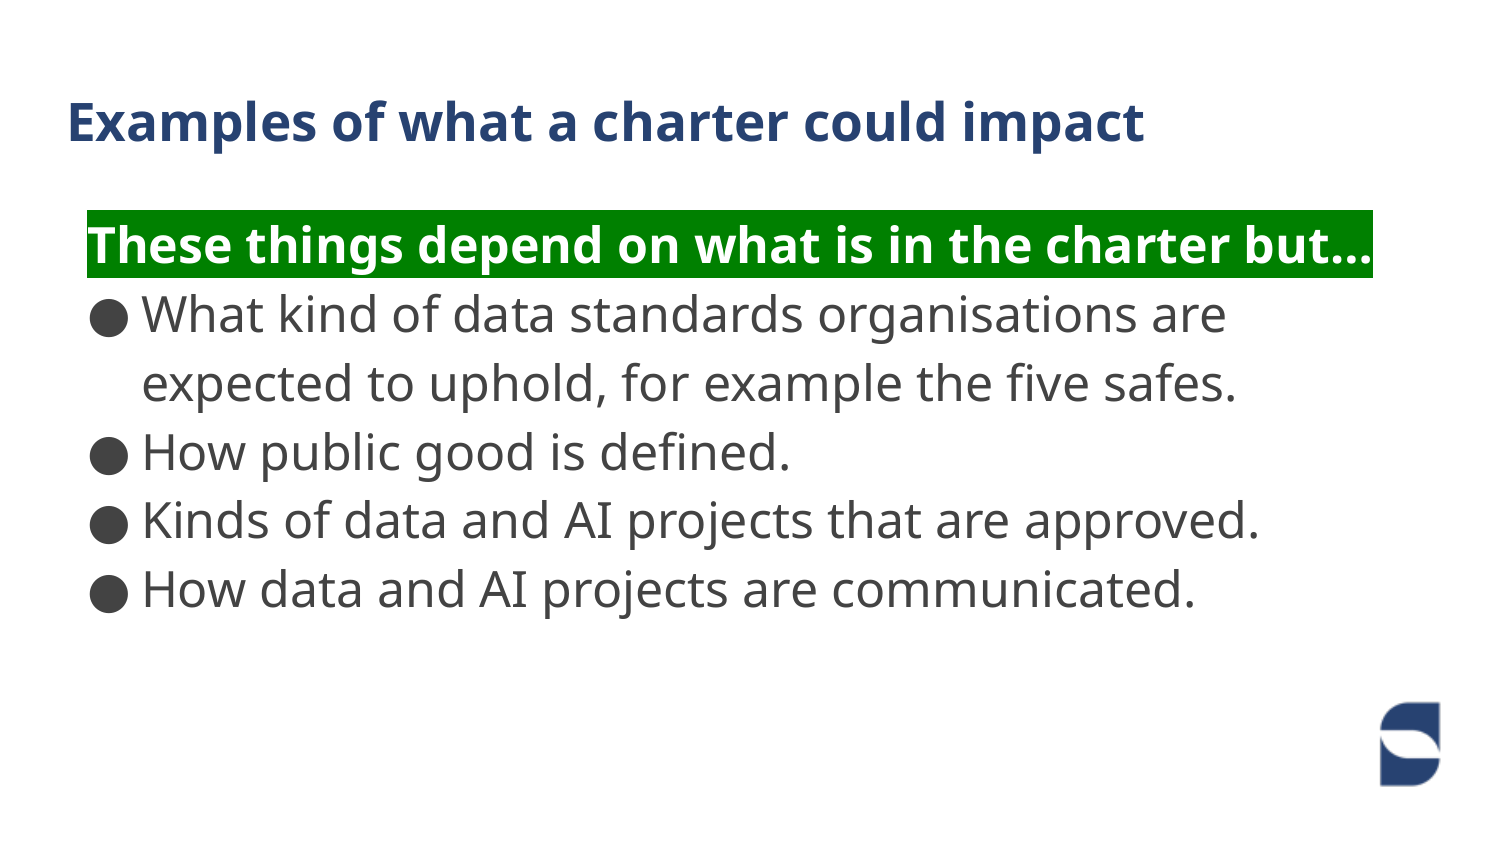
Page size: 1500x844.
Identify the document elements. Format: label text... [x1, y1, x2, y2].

title Examples of what a charter could impact [51, 72, 1449, 167]
picture [1363, 685, 1458, 804]
list These things depend on what is in the charter but… What kind of data standards organisations are expected to uphold, for example the five safes. How public good is defined. Kinds of data and AI projects that are approved. How data and AI projects are communicated. [51, 189, 1449, 750]
